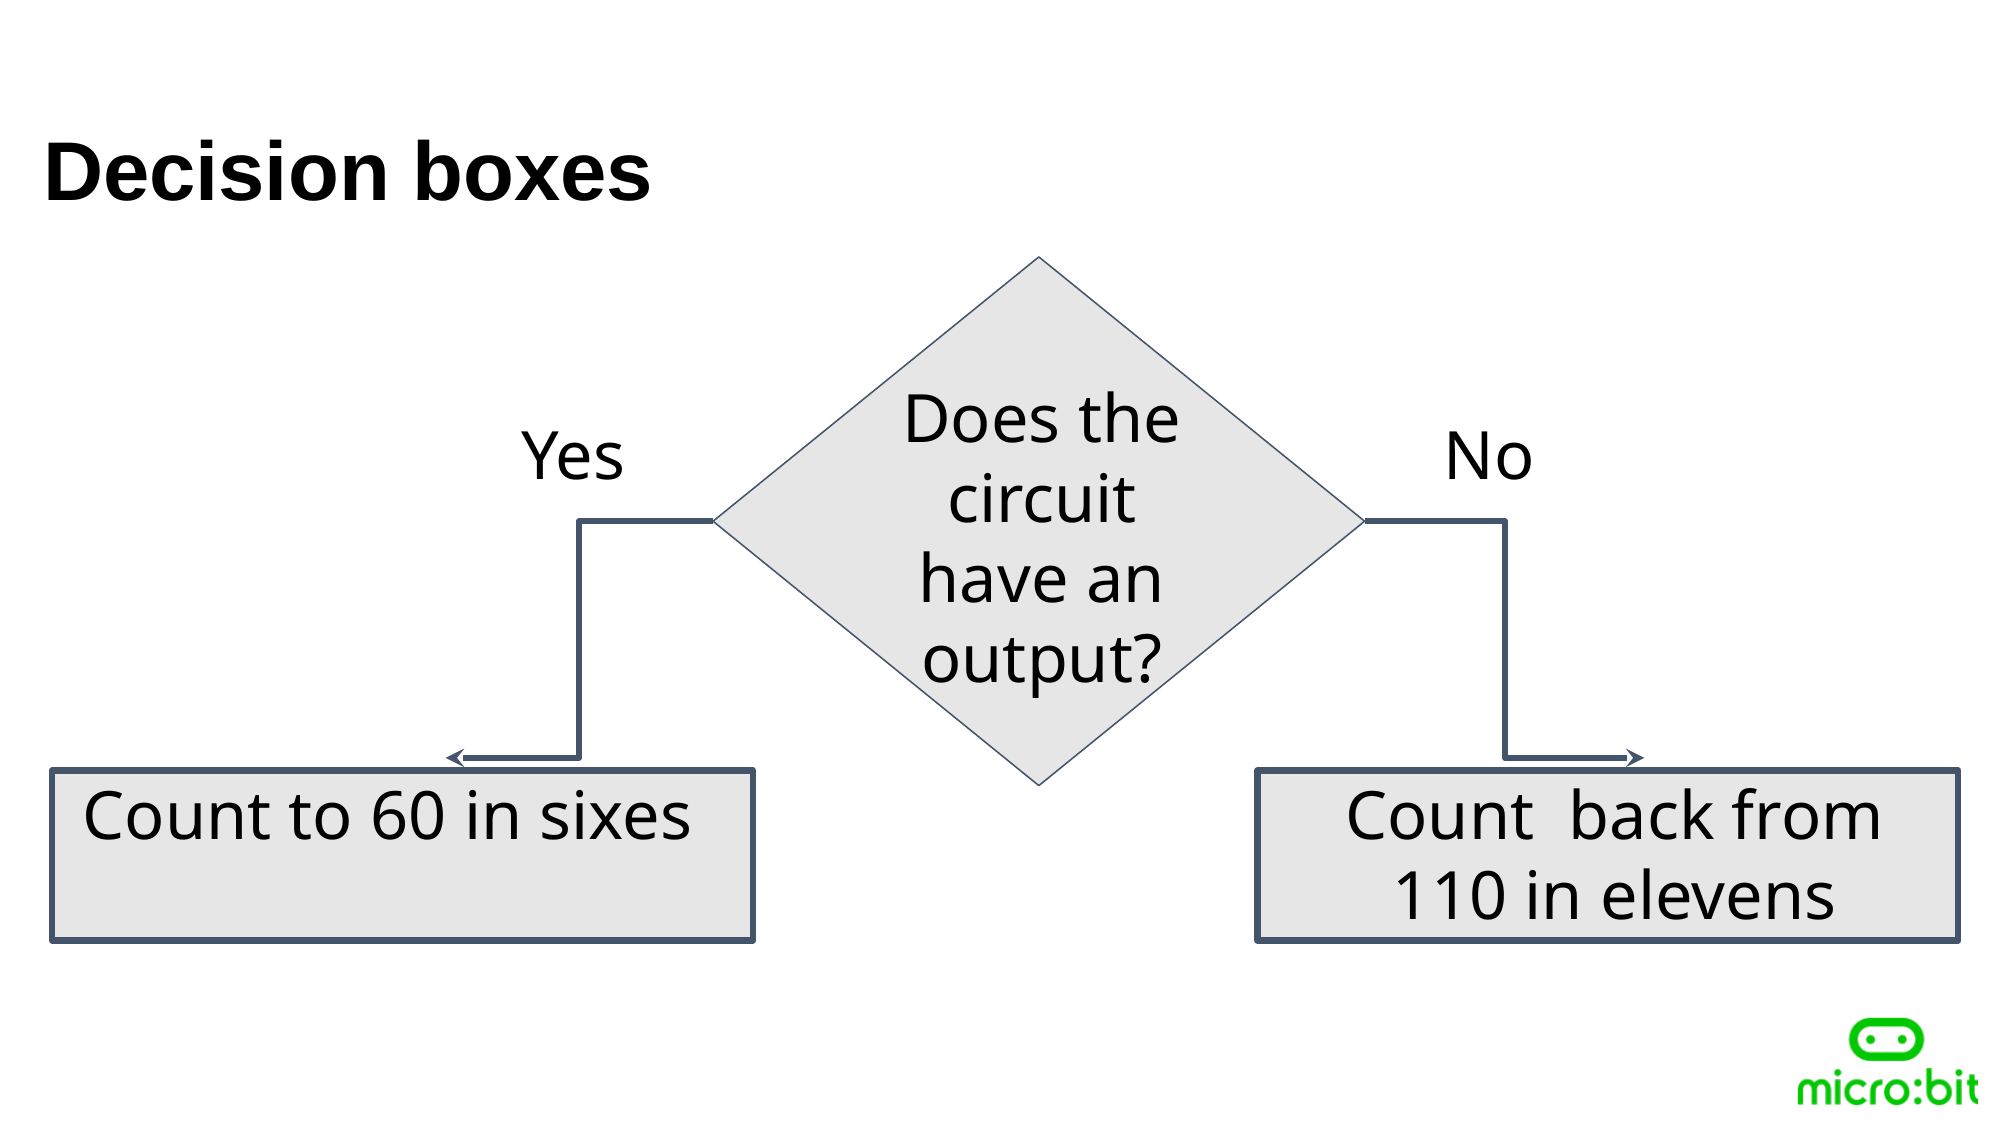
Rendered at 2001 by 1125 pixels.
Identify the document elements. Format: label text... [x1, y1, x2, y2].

text_box Yes [506, 397, 650, 491]
text_box [714, 381, 1364, 786]
picture [1797, 1017, 1978, 1106]
text_box Does the circuit have an output? [885, 360, 1199, 589]
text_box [445, 520, 714, 759]
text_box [1364, 520, 1645, 759]
text_box Count back from 110 in elevens [1289, 757, 1941, 851]
text_box Count to 60 in sixes [67, 757, 754, 851]
text_box [1257, 770, 1959, 941]
text_box No [1428, 397, 1572, 491]
text_box [911, 256, 1166, 360]
text_box [52, 770, 754, 941]
text_box Decision boxes [28, 23, 1780, 847]
